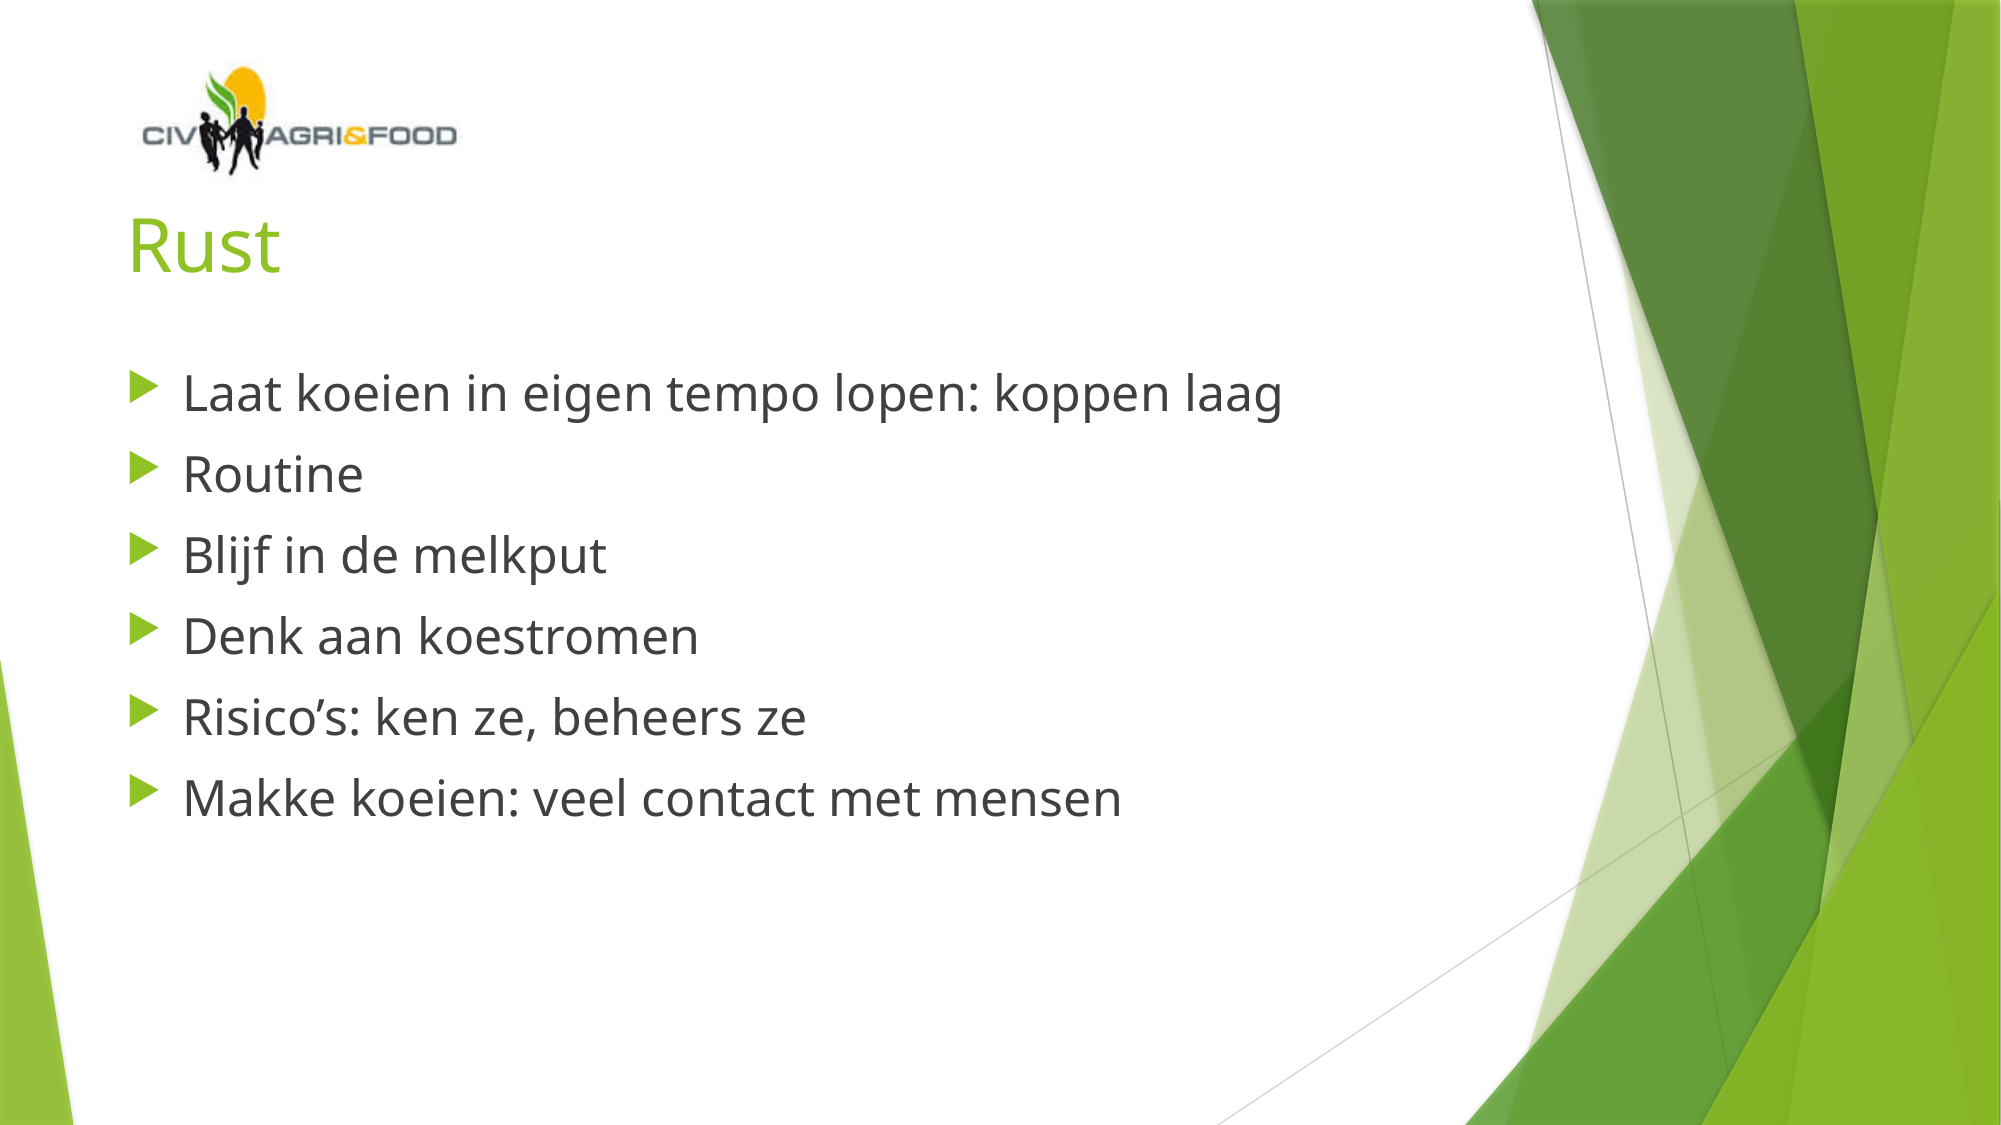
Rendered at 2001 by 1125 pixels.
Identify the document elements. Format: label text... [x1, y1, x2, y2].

title Rust [111, 99, 1522, 317]
picture [137, 59, 463, 99]
list Laat koeien in eigen tempo lopen: koppen laag Routine Blijf in de melkput Denk aan koestromen Risico’s: ken ze, beheers ze Makke koeien: veel contact met mensen [111, 354, 1522, 992]
